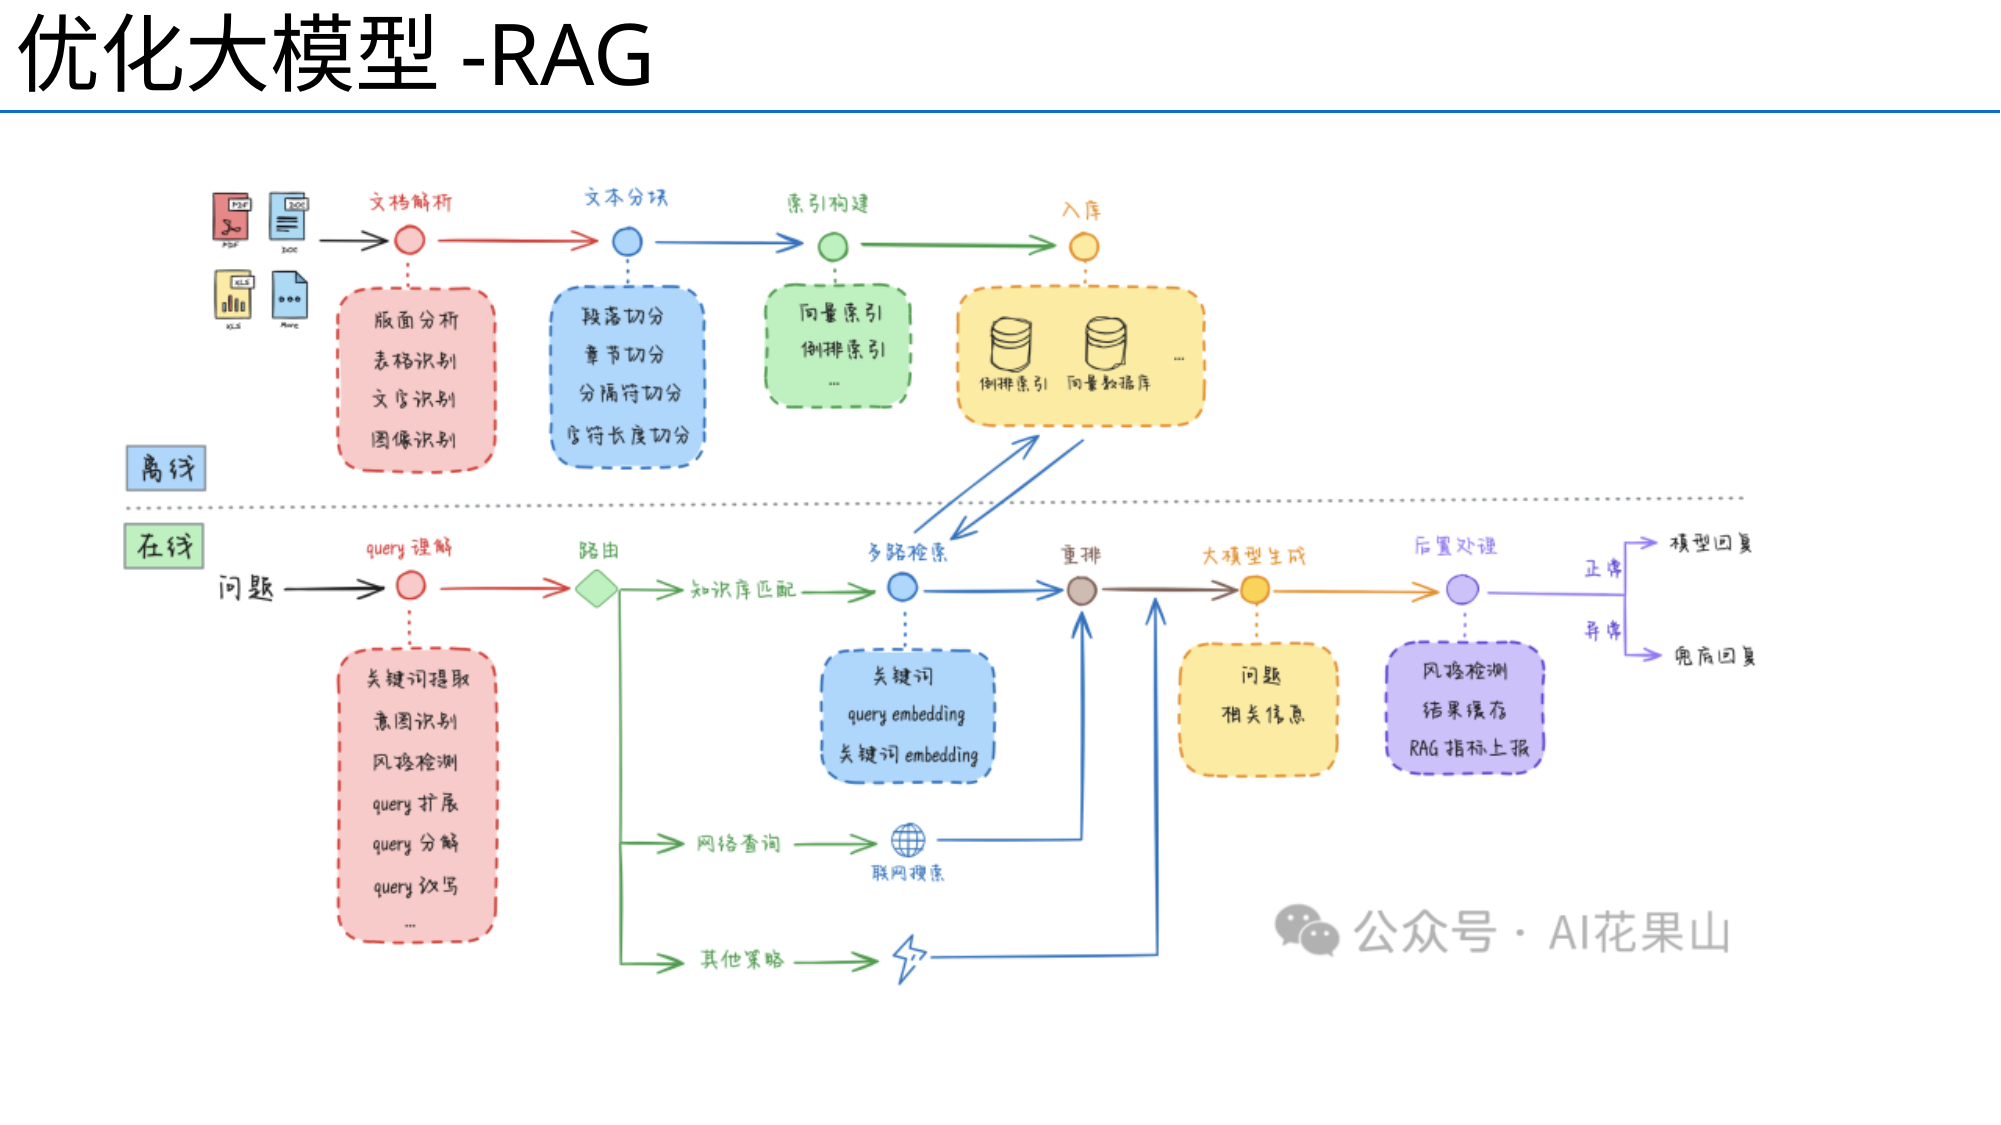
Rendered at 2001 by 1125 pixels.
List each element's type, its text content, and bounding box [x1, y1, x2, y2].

picture [97, 156, 1786, 1000]
title 优化大模型-RAG [0, 3, 1725, 110]
